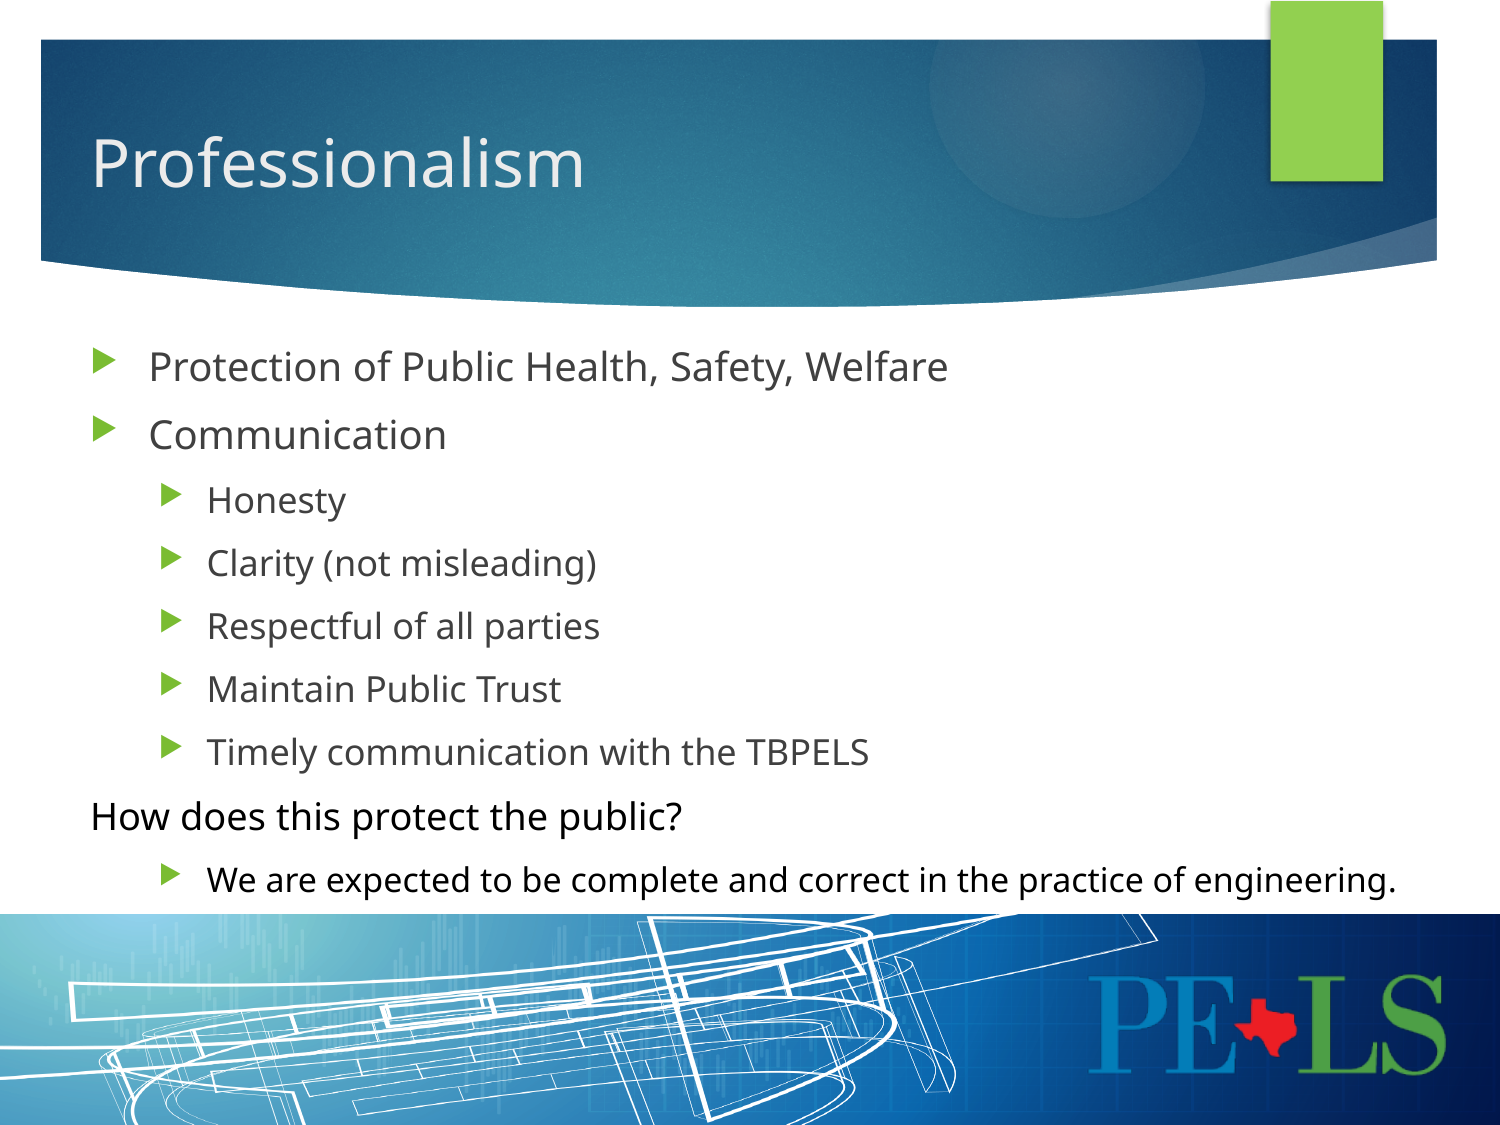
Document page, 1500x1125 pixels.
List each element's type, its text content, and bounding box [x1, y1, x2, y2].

list Protection of Public Health, Safety, Welfare Communication Honesty Clarity (not misleading) Respectful of all parties Maintain Public Trust Timely communication with the TBPELS How does this protect the public? We are expected to be complete and correct in the practice of engineering. [75, 333, 1425, 917]
title Professionalism [75, 66, 1425, 255]
picture [0, 914, 1500, 1125]
